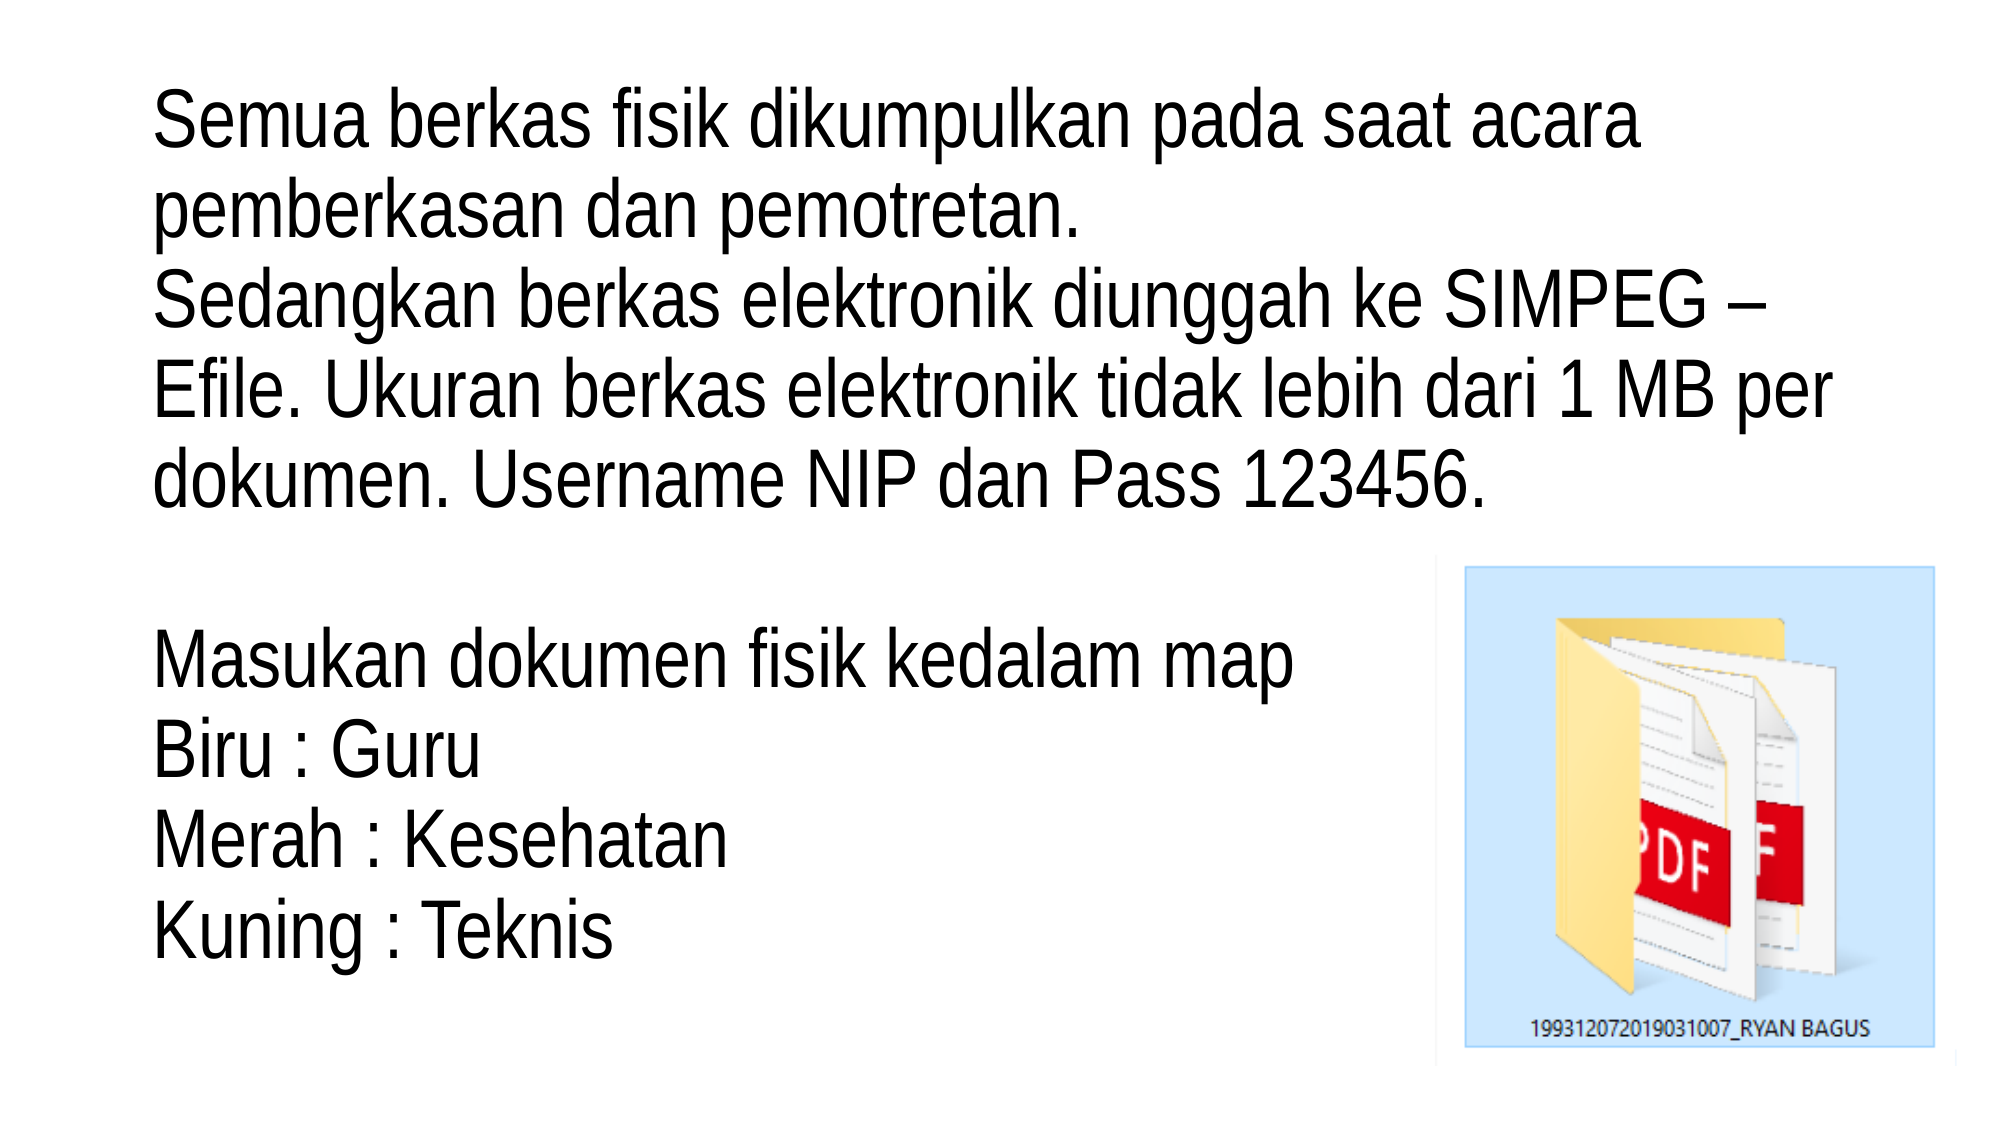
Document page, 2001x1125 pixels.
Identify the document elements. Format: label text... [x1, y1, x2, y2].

title Semua berkas fisik dikumpulkan pada saat acara pemberkasan dan pemotretan. Sedangkan berkas elektronik diunggah ke SIMPEG – Efile. Ukuran berkas elektronik tidak lebih dari 1 MB per dokumen. Username NIP dan Pass 123456. Masukan dokumen fisik kedalam map Biru : Guru Merah : Kesehatan Kuning : Teknis [137, 59, 1863, 992]
picture [1434, 554, 1957, 1066]
